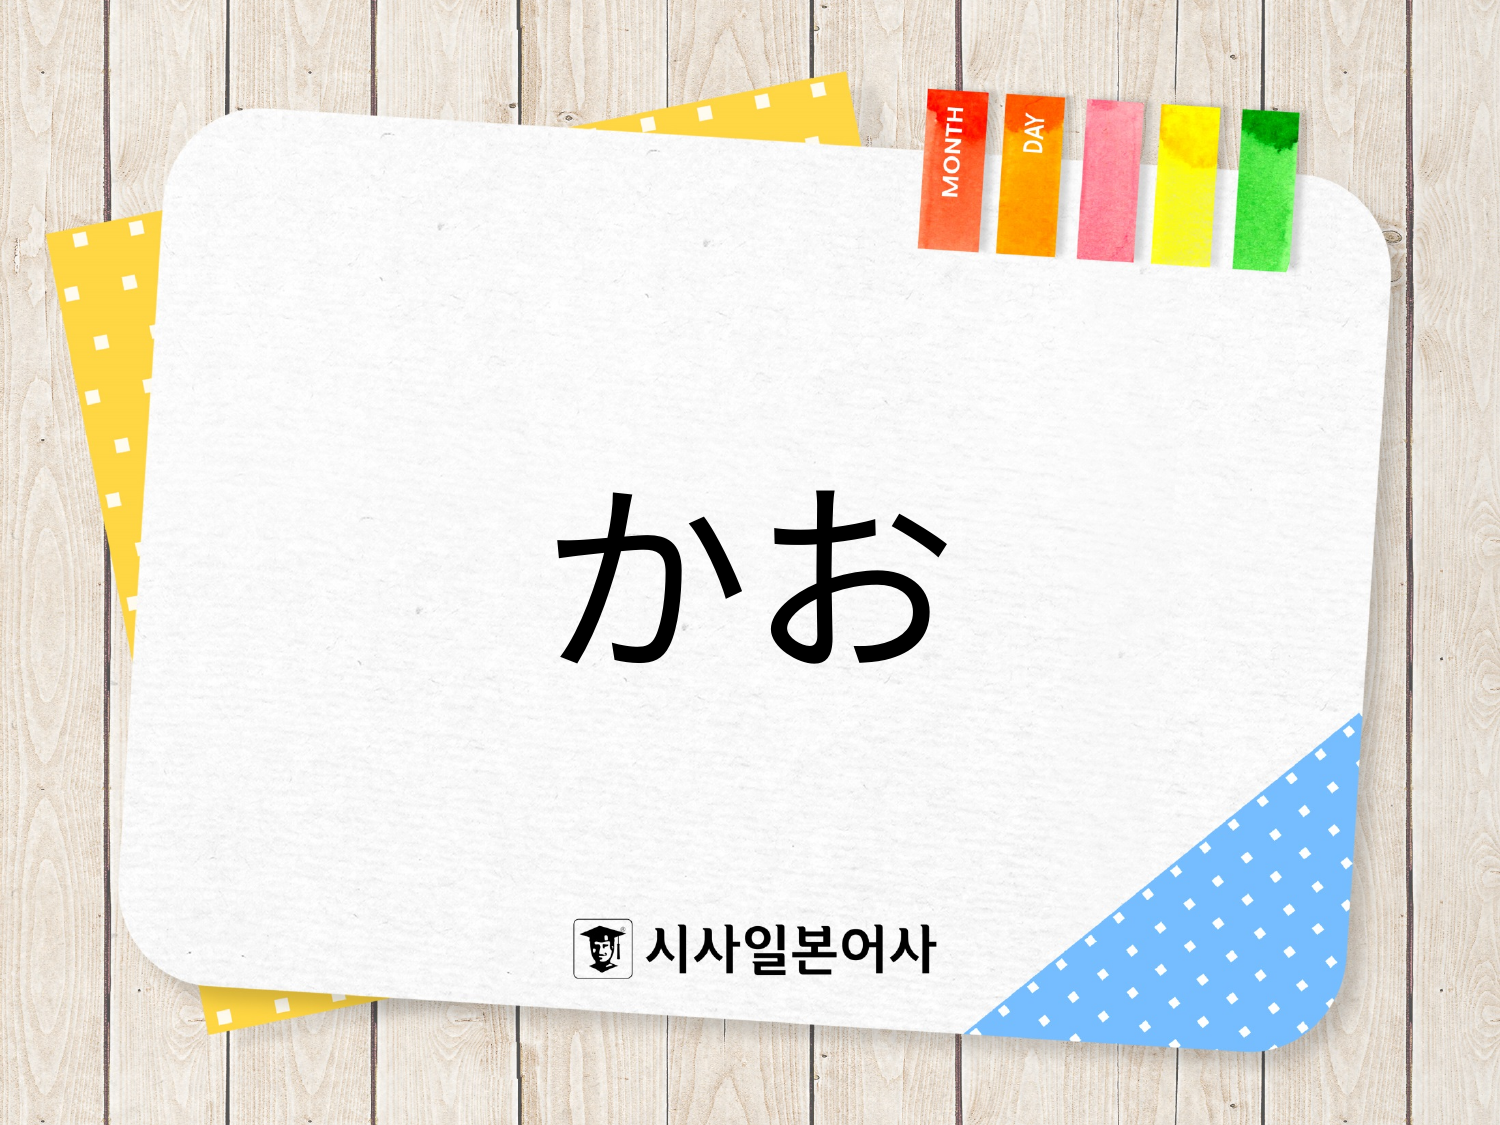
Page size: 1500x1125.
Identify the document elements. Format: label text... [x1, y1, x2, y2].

title かお [75, 338, 1425, 811]
picture [0, 0, 1500, 1125]
